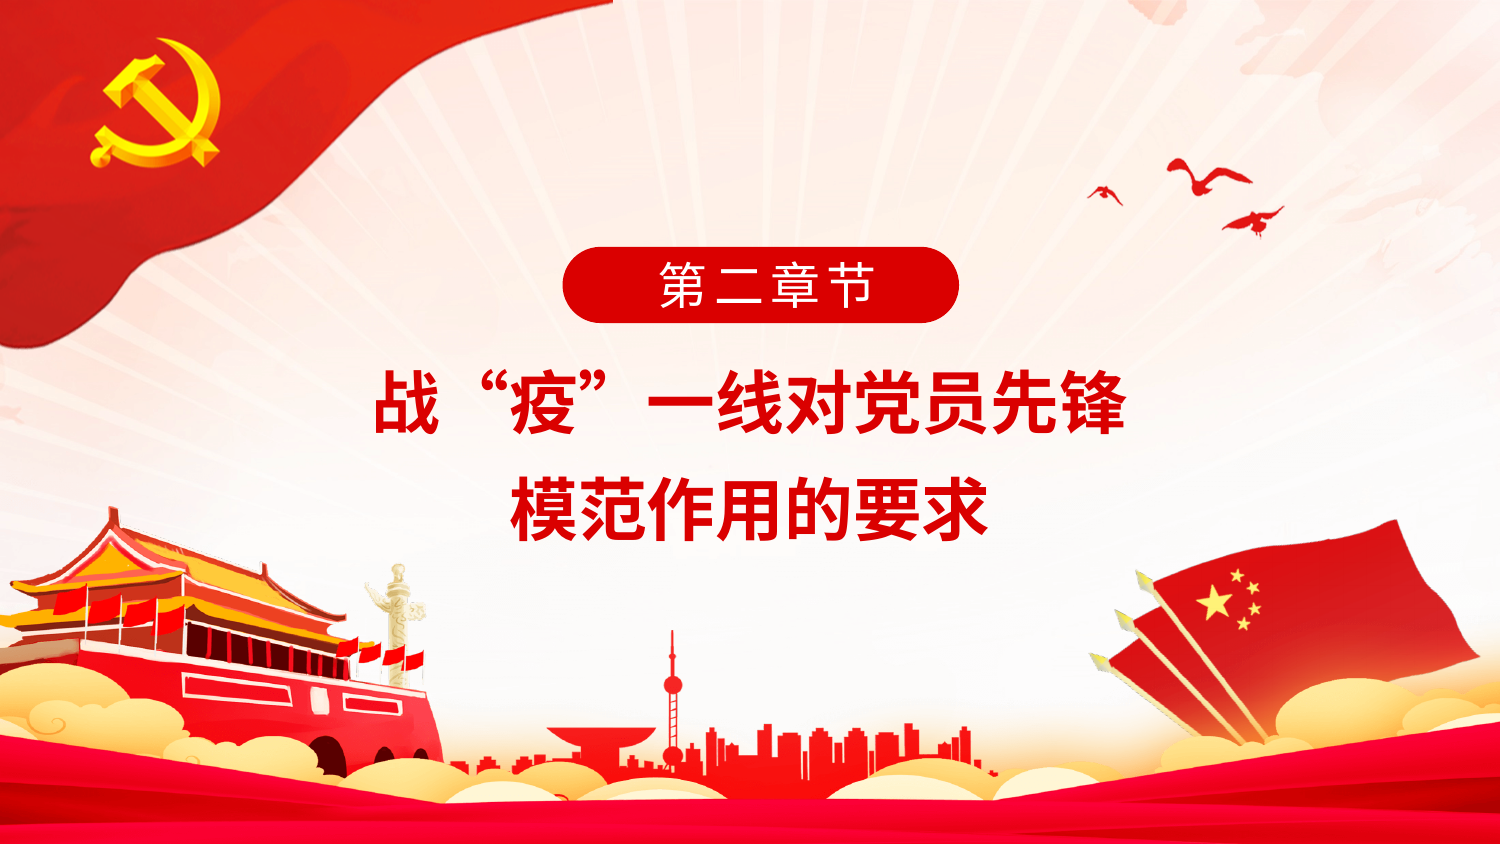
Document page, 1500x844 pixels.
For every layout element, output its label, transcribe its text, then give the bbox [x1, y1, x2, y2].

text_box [562, 246, 960, 324]
picture [0, 0, 1500, 844]
text_box 战“疫”一线对党员先锋 模范作用的要求 [262, 327, 1238, 463]
